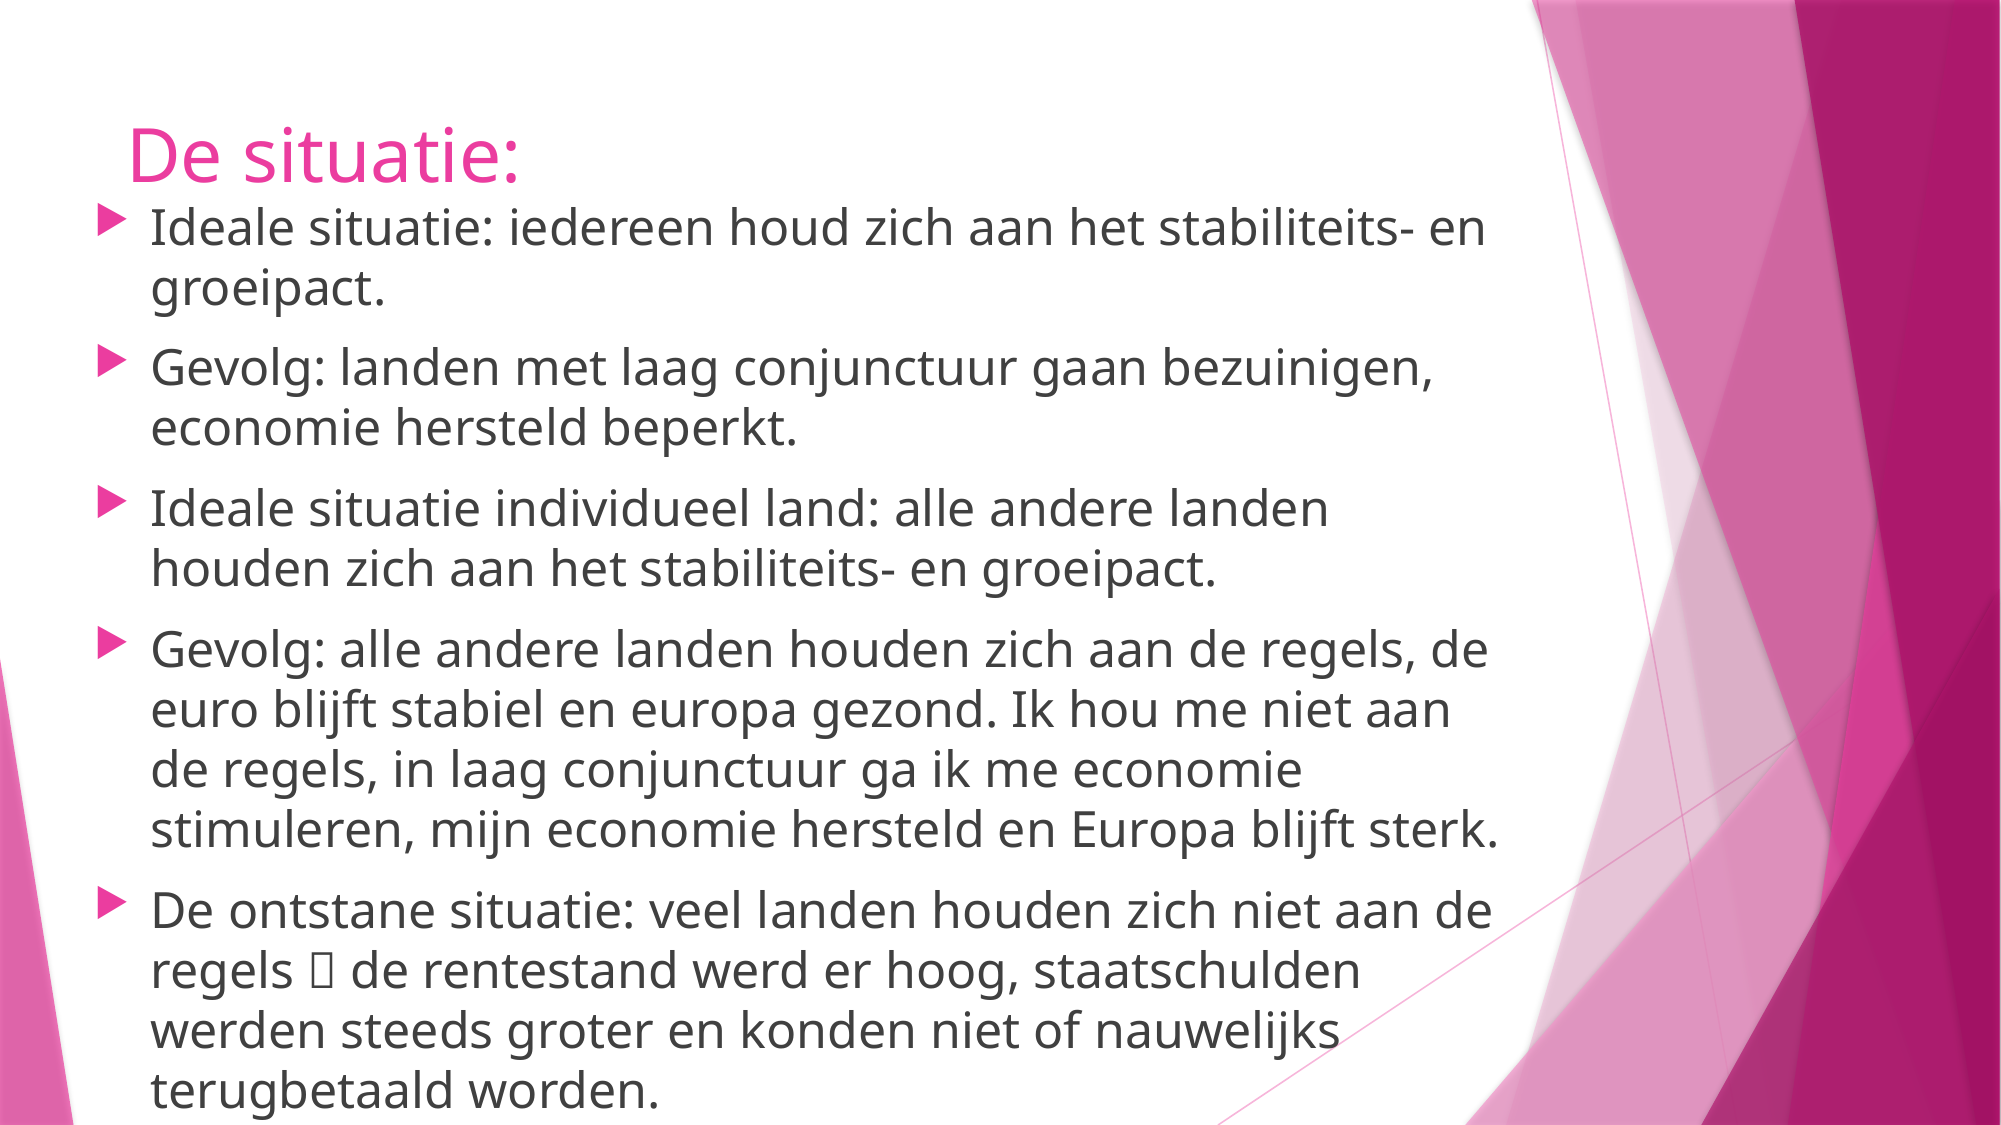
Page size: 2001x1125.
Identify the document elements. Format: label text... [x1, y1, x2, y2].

list Ideale situatie: iedereen houd zich aan het stabiliteits- en groeipact. Gevolg: landen met laag conjunctuur gaan bezuinigen, economie hersteld beperkt. Ideale situatie individueel land: alle andere landen houden zich aan het stabiliteits- en groeipact. Gevolg: alle andere landen houden zich aan de regels, de euro blijft stabiel en europa gezond. Ik hou me niet aan de regels, in laag conjunctuur ga ik me economie stimuleren, mijn economie hersteld en Europa blijft sterk. De ontstane situatie: veel landen houden zich niet aan de regels  de rentestand werd er hoog, staatschulden werden steeds groter en konden niet of nauwelijks terugbetaald worden. [79, 187, 1522, 992]
title De situatie: [111, 99, 1522, 187]
